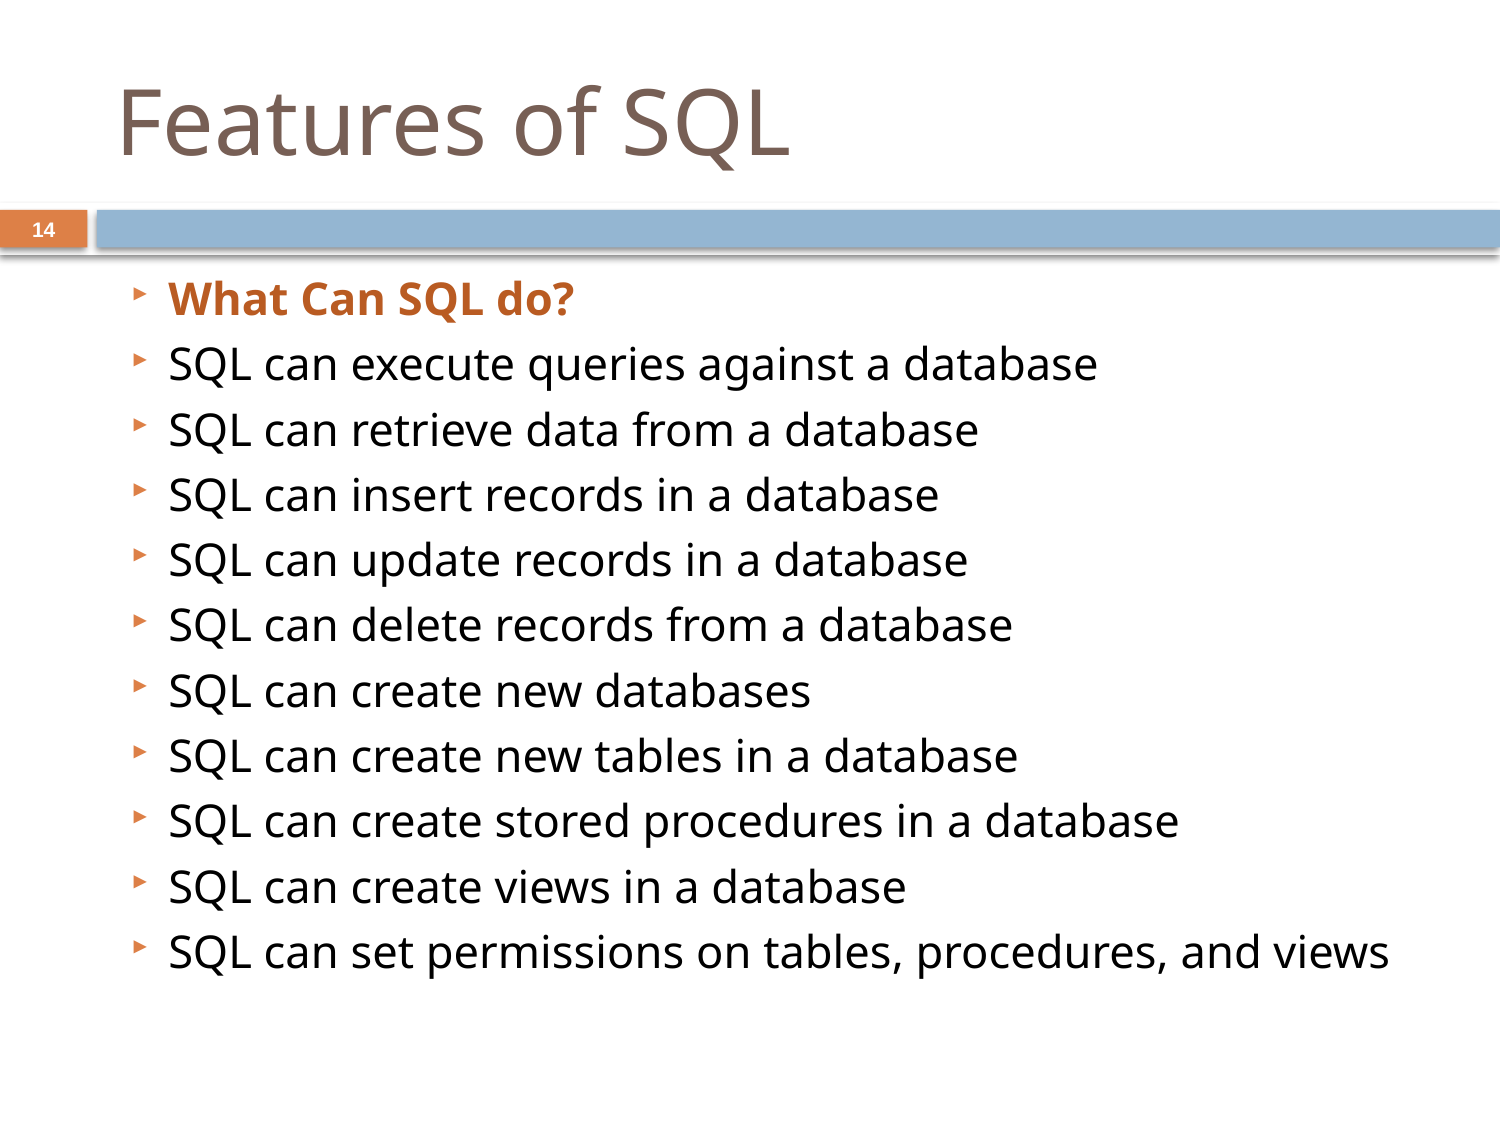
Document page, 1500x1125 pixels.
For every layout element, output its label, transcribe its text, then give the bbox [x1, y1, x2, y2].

title Features of SQL [100, 37, 1439, 201]
slide_number 14 [0, 208, 88, 249]
list What Can SQL do? SQL can execute queries against a database SQL can retrieve data from a database SQL can insert records in a database SQL can update records in a database SQL can delete records from a database SQL can create new databases SQL can create new tables in a database SQL can create stored procedures in a database SQL can create views in a database SQL can set permissions on tables, procedures, and views [100, 262, 1439, 1001]
